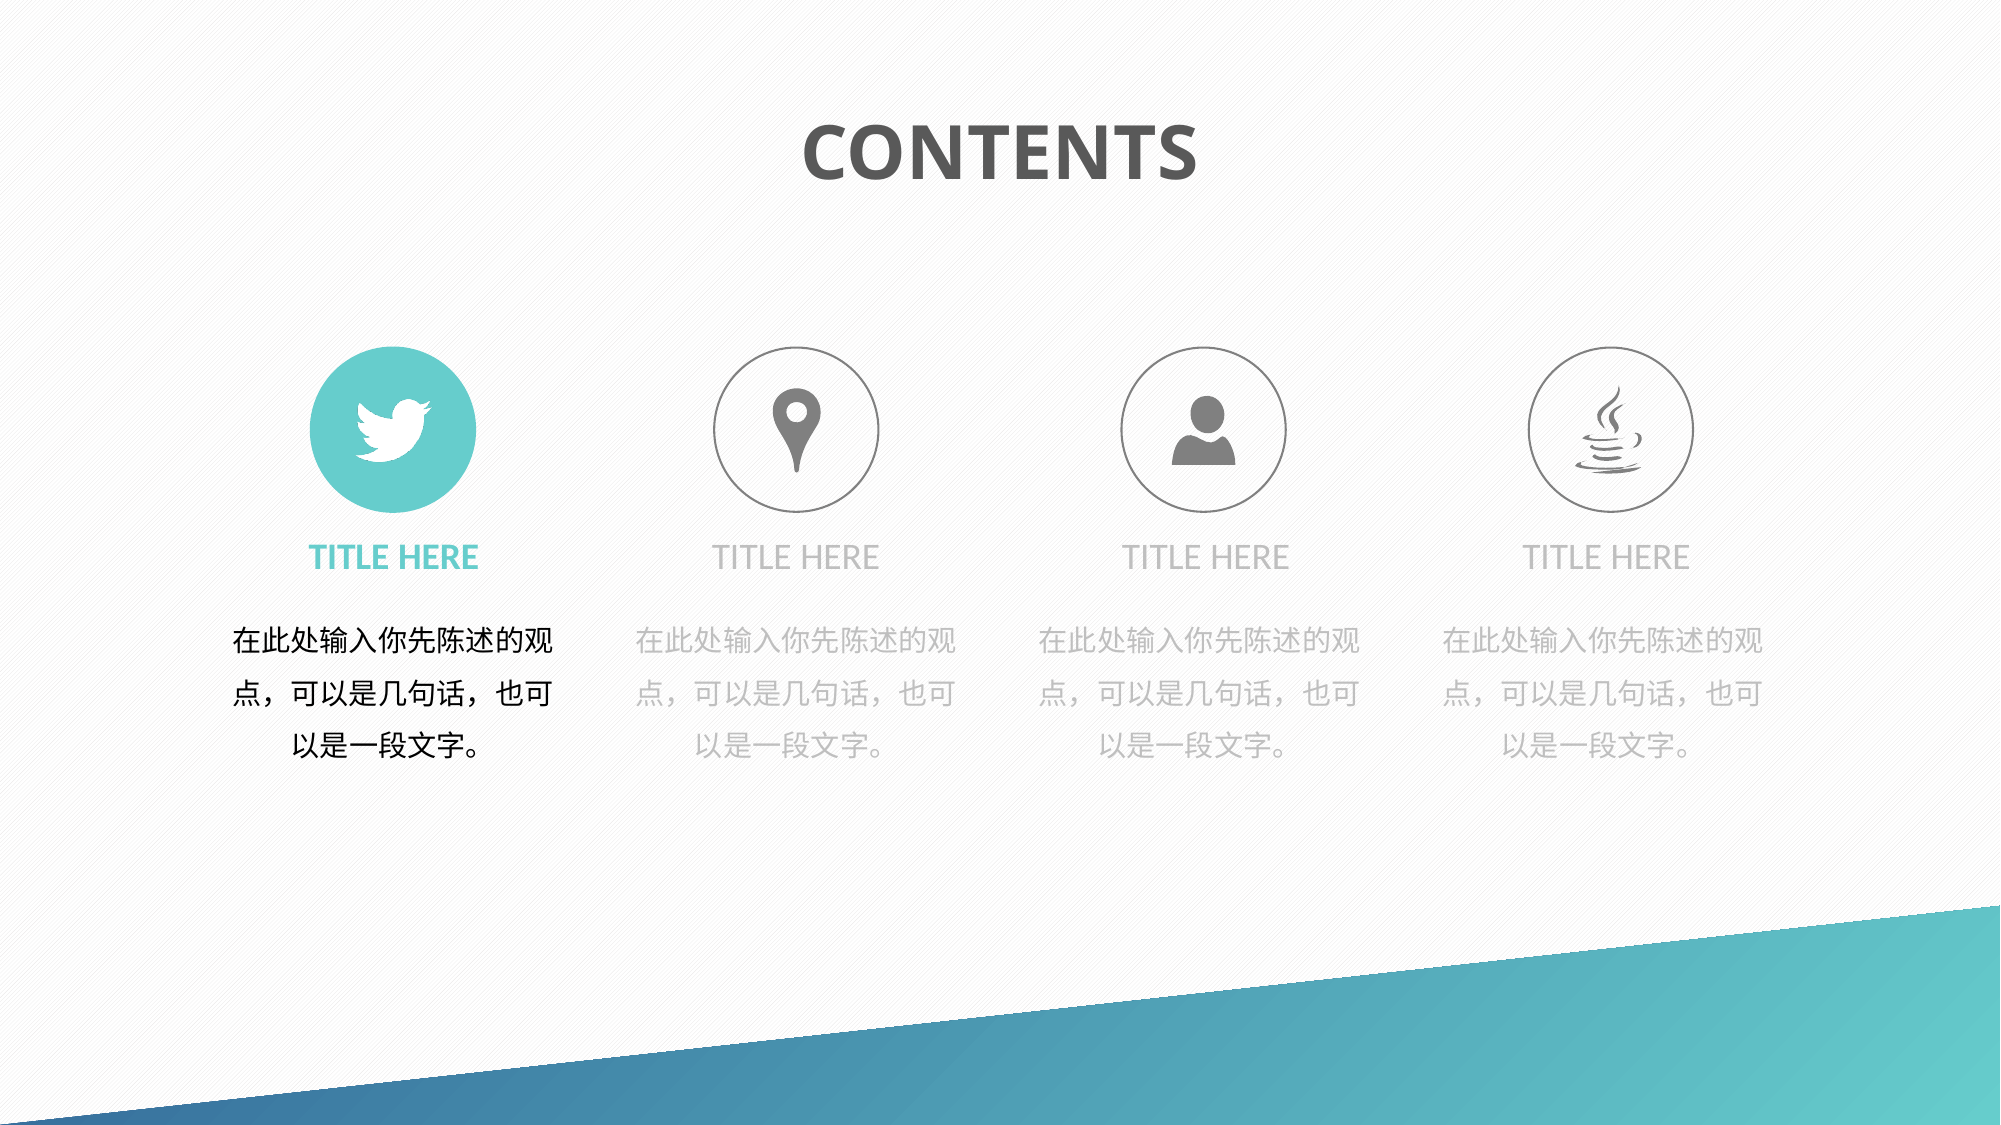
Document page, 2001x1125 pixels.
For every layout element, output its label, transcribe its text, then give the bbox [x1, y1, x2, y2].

text_box 在此处输入你先陈述的观点，可以是几句话，也可以是一段文字。 [1020, 597, 1379, 770]
text_box TITLE HERE [697, 524, 896, 585]
text_box [1527, 346, 1695, 513]
text_box 在此处输入你先陈述的观点，可以是几句话，也可以是一段文字。 [617, 597, 976, 770]
picture [353, 390, 433, 469]
text_box TITLE HERE [293, 524, 495, 585]
text_box [0, 904, 2000, 1125]
text_box 在此处输入你先陈述的观点，可以是几句话，也可以是一段文字。 [213, 597, 572, 770]
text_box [1171, 394, 1236, 465]
text_box [713, 346, 880, 513]
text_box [1574, 384, 1647, 475]
text_box CONTENTS [785, 97, 1214, 203]
text_box [772, 388, 821, 473]
text_box [309, 346, 477, 513]
text_box 在此处输入你先陈述的观点，可以是几句话，也可以是一段文字。 [1423, 597, 1782, 770]
text_box TITLE HERE [1107, 524, 1306, 585]
text_box [1120, 346, 1287, 513]
text_box TITLE HERE [1507, 524, 1706, 585]
